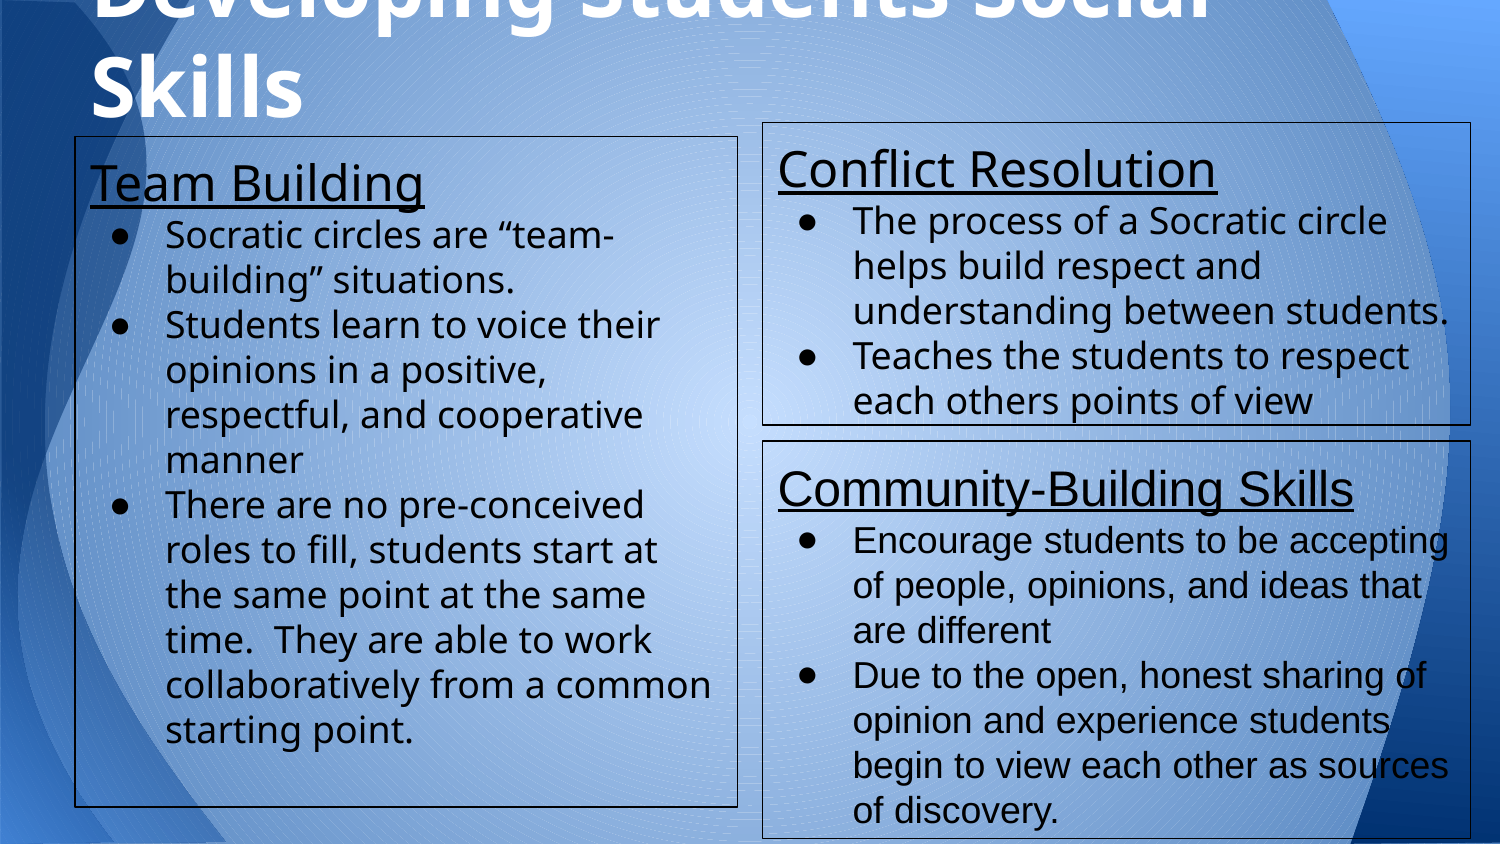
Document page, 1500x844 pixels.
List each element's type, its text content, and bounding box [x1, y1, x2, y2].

title Developing Students Social Skills [75, 33, 1425, 149]
text_box Community-Building Skills Encourage students to be accepting of people, opinions, and ideas that are different Due to the open, honest sharing of opinion and experience students begin to view each other as sources of discovery. [762, 441, 1471, 839]
list Conflict Resolution The process of a Socratic circle helps build respect and understanding between students. Teaches the students to respect each others points of view [762, 122, 1471, 426]
list Team Building Socratic circles are “team-building” situations. Students learn to voice their opinions in a positive, respectful, and cooperative manner There are no pre-conceived roles to fill, students start at the same point at the same time. They are able to work collaboratively from a common starting point. [75, 136, 738, 807]
